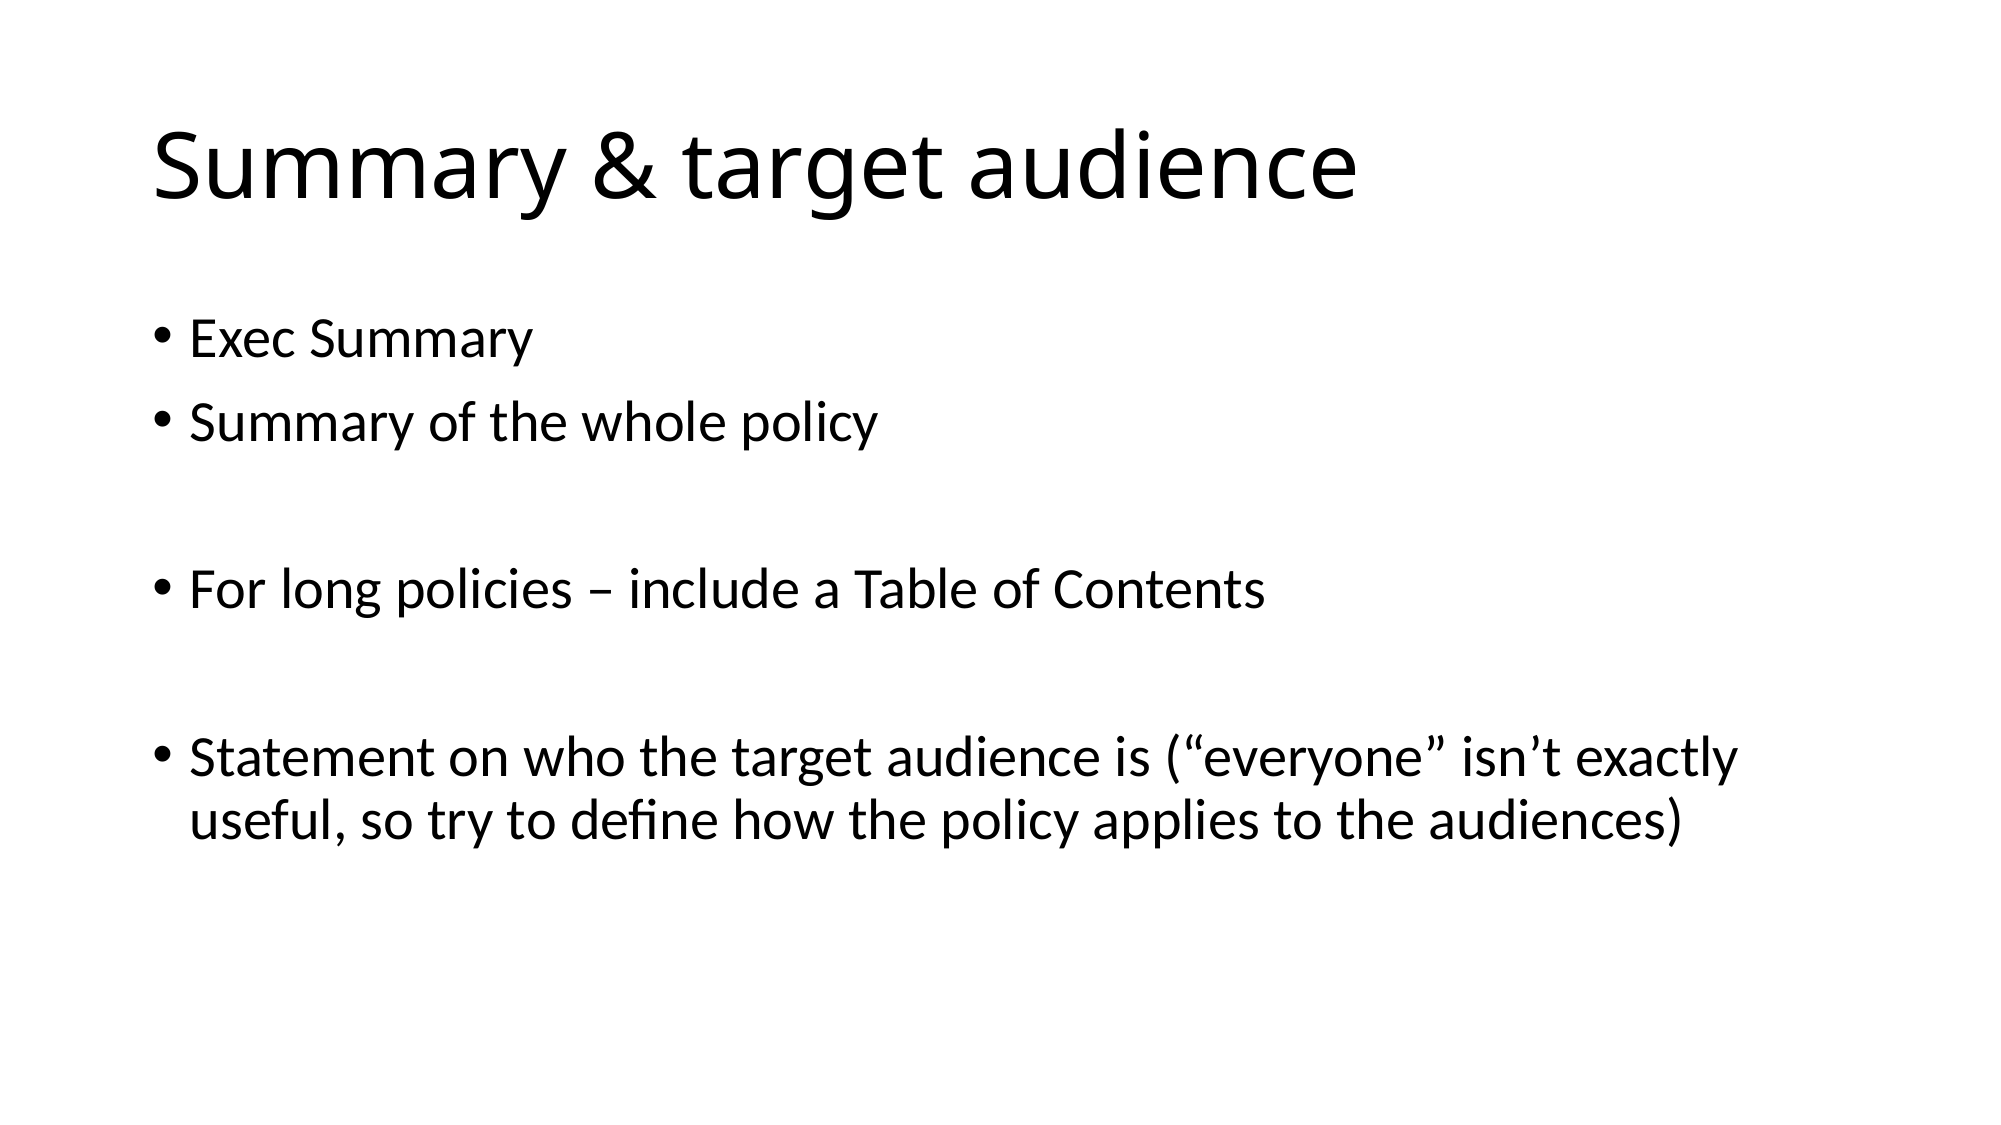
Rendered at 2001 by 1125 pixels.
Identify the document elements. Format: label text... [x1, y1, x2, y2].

list Exec Summary Summary of the whole policy For long policies – include a Table of Contents Statement on who the target audience is (“everyone” isn’t exactly useful, so try to define how the policy applies to the audiences) [137, 299, 1863, 1014]
title Summary & target audience [137, 59, 1863, 278]
